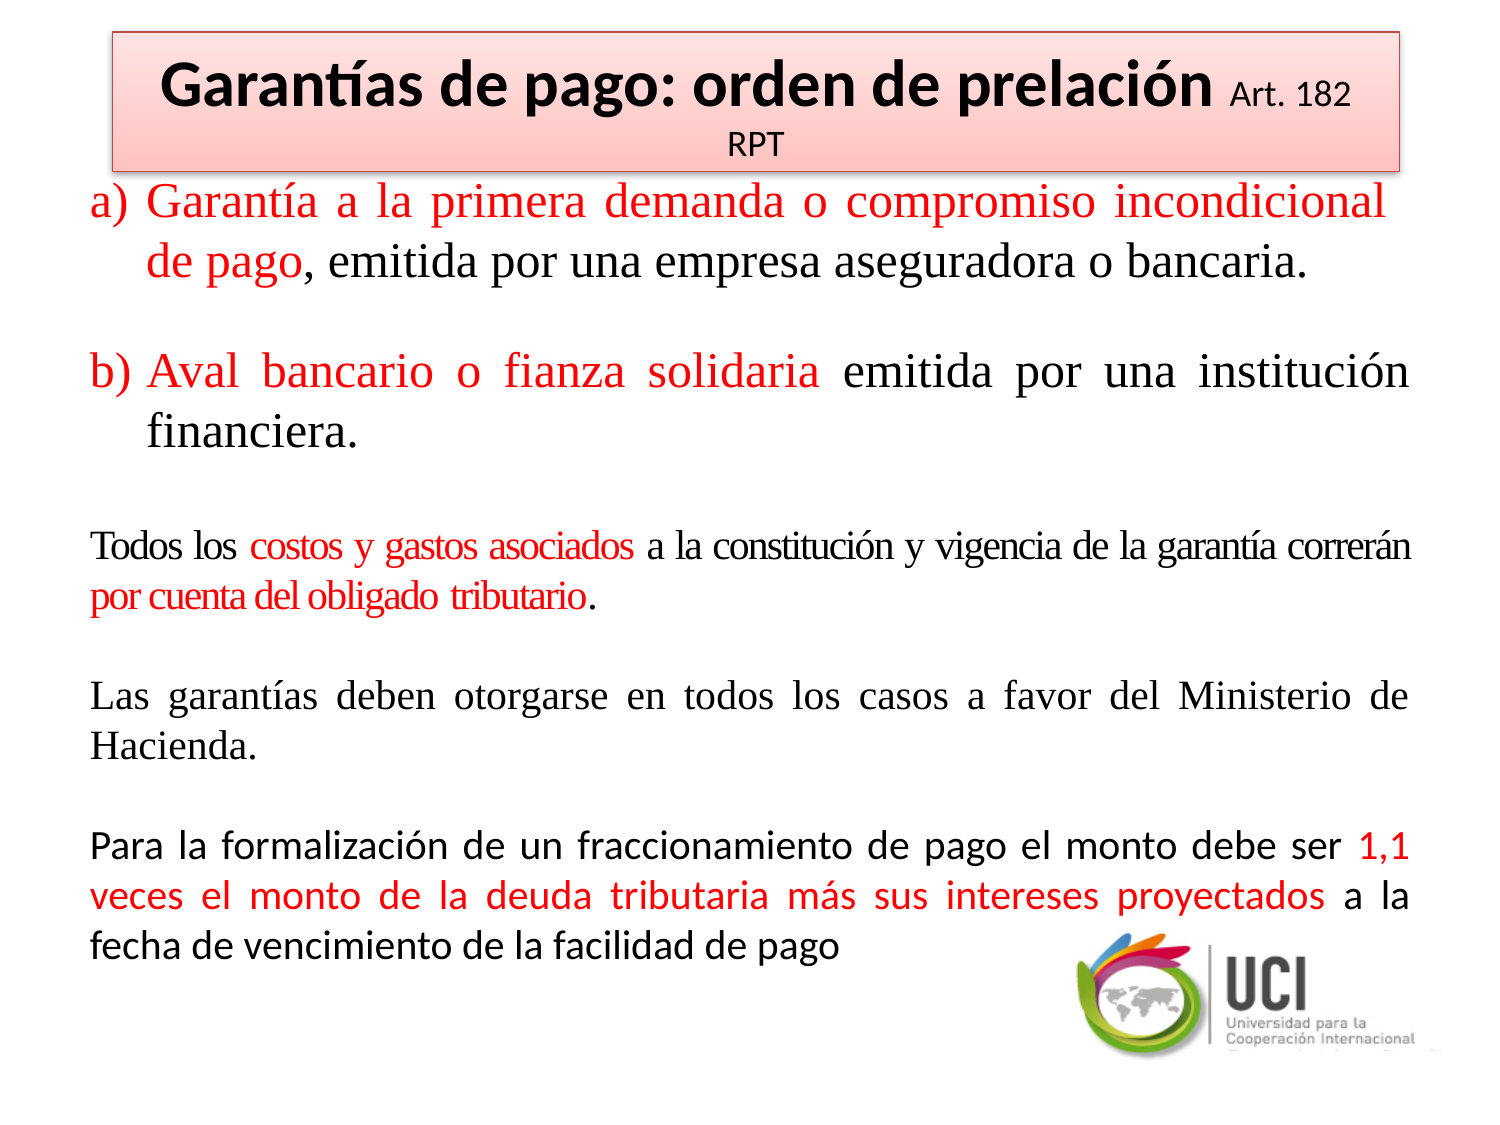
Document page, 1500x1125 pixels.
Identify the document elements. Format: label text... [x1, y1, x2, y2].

picture [1068, 928, 1471, 1063]
text_box Garantías de pago: orden de prelación Art. 182 RPT [112, 31, 1400, 160]
text_box Garantía a la primera demanda o compromiso incondicional de pago, emitida por una empresa aseguradora o bancaria. Aval bancario o fianza solidaria emitida por una institución financiera. Todos los costos y gastos asociados a la constitución y vigencia de la garantía correrán por cuenta del obligado tributario. Las garantías deben otorgarse en todos los casos a favor del Ministerio de Hacienda. Para la formalización de un fraccionamiento de pago el monto debe ser 1,1 veces el monto de la deuda tributaria más sus intereses proyectados a la fecha de vencimiento de la facilidad de pago [74, 160, 1425, 1086]
